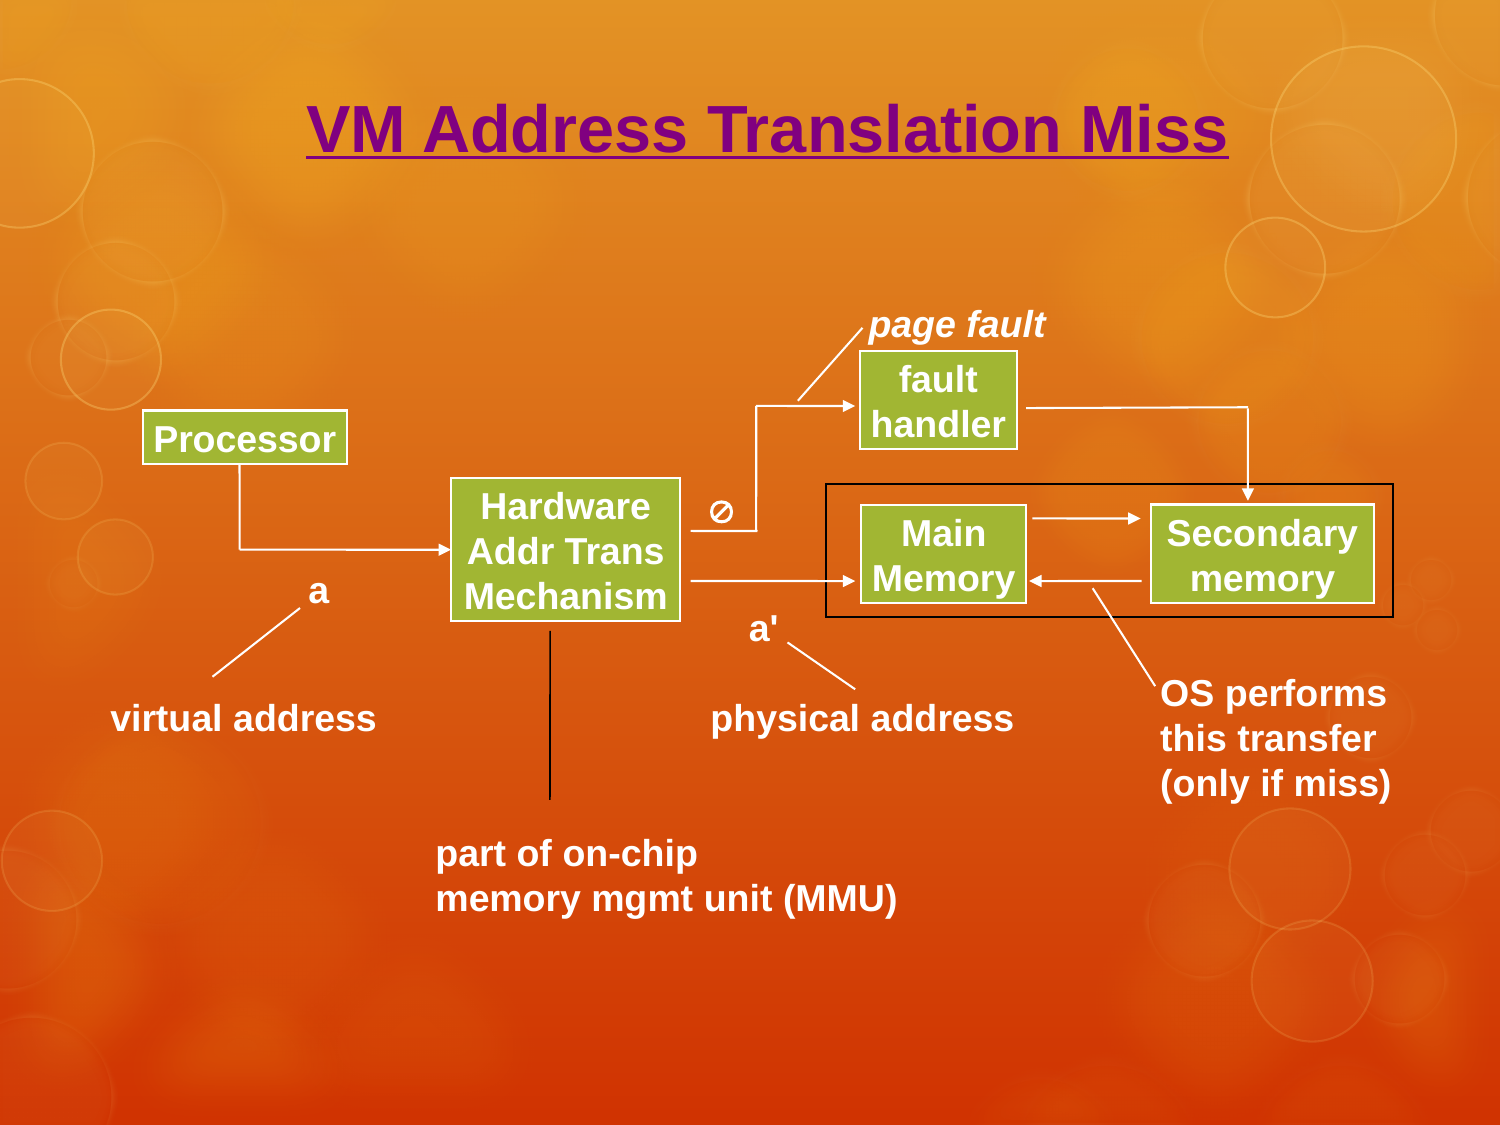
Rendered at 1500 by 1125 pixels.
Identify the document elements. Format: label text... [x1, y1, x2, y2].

text_box part of on-chip memory mgmt unit (MMU) [424, 824, 909, 924]
text_box physical address [700, 689, 1026, 743]
text_box Processor [142, 410, 347, 464]
text_box VM Address Translation Miss [17, 78, 1500, 173]
text_box  [696, 480, 748, 535]
text_box page fault [858, 295, 1057, 349]
text_box a [297, 562, 340, 616]
text_box [1032, 512, 1141, 525]
text_box [239, 543, 452, 556]
text_box virtual address [99, 689, 388, 743]
text_box fault handler [860, 350, 1017, 449]
text_box [826, 484, 1393, 618]
text_box Hardware Addr Trans Mechanism [451, 478, 681, 622]
text_box [1029, 574, 1142, 588]
text_box [756, 399, 856, 413]
text_box a' [738, 599, 789, 654]
text_box OS performs this transfer (only if miss) [1149, 664, 1403, 808]
text_box [690, 574, 856, 588]
text_box [1241, 408, 1255, 501]
